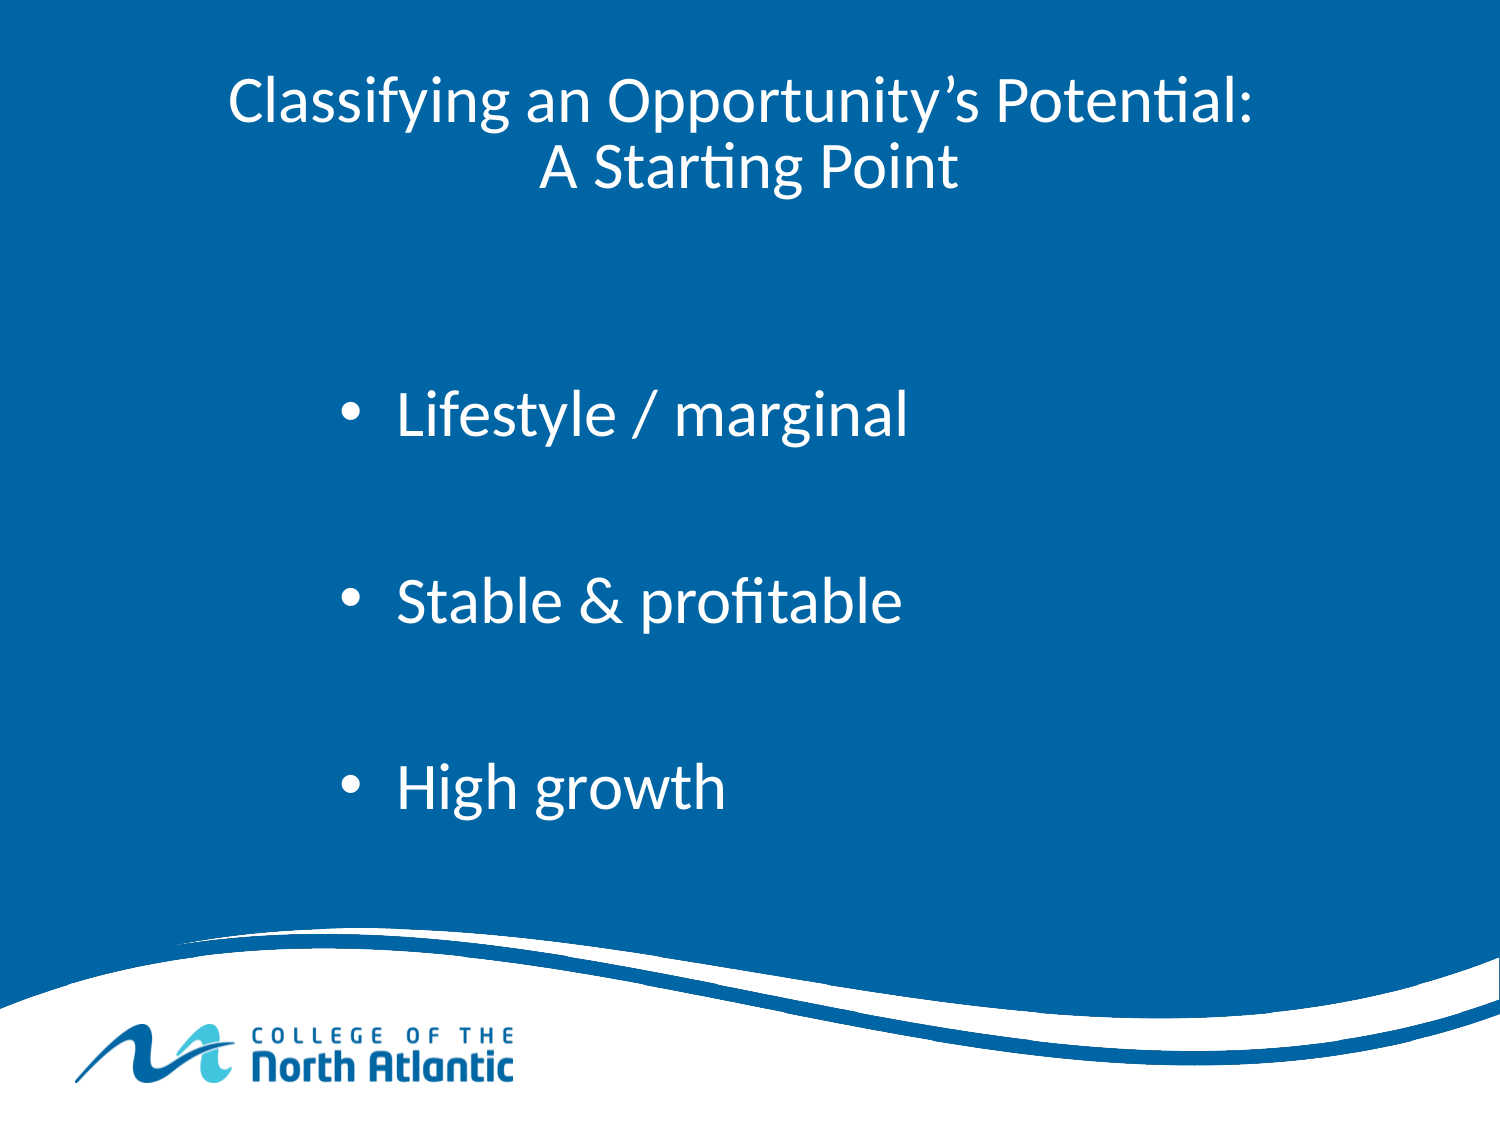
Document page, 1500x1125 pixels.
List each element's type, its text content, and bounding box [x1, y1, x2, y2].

list Lifestyle / marginal Stable & profitable High growth [324, 362, 1125, 1000]
title Classifying an Opportunity’s Potential: A Starting Point [75, 45, 1425, 233]
picture [0, 928, 1500, 1125]
